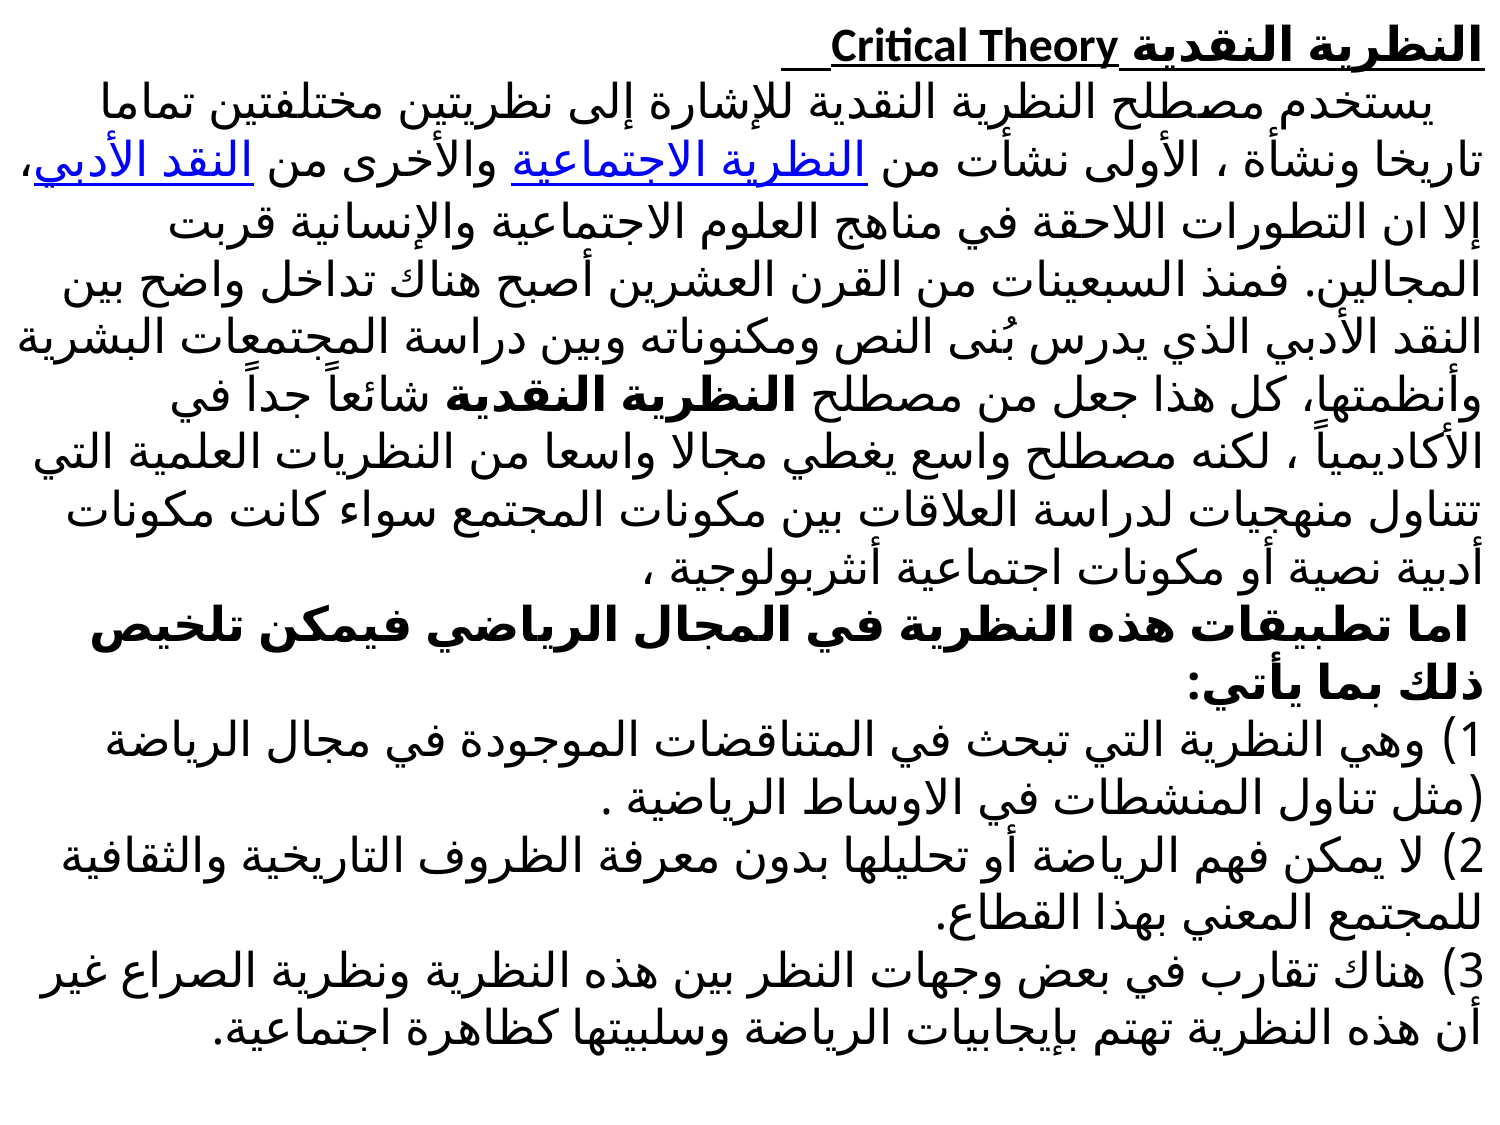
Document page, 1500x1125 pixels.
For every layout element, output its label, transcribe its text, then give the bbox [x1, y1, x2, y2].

title النظرية النقدية Critical Theory يستخدم مصطلح النظرية النقدية للإشارة إلى نظريتين مختلفتين تماما تاريخا ونشأة ، الأولى نشأت من النظرية الاجتماعية والأخرى من النقد الأدبي، إلا ان التطورات اللاحقة في مناهج العلوم الاجتماعية والإنسانية قربت المجالين. فمنذ السبعينات من القرن العشرين أصبح هناك تداخل واضح بين النقد الأدبي الذي يدرس بُنى النص ومكنوناته وبين دراسة المجتمعات البشرية وأنظمتها، كل هذا جعل من مصطلح النظرية النقدية شائعاً جداً في الأكاديمياً ، لكنه مصطلح واسع يغطي مجالا واسعا من النظريات العلمية التي تتناول منهجيات لدراسة العلاقات بين مكونات المجتمع سواء كانت مكونات أدبية نصية أو مكونات اجتماعية أنثربولوجية ، اما تطبيقات هذه النظرية في المجال الرياضي فيمكن تلخيص ذلك بما يأتي: 1) وهي النظرية التي تبحث في المتناقضات الموجودة في مجال الرياضة (مثل تناول المنشطات في الاوساط الرياضية . 2) لا يمكن فهم الرياضة أو تحليلها بدون معرفة الظروف التاريخية والثقافية للمجتمع المعني بهذا القطاع. 3) هناك تقارب في بعض وجهات النظر بين هذه النظرية ونظرية الصراع غير أن هذه النظرية تهتم بإيجابيات الرياضة وسلبيتها كظاهرة اجتماعية. [0, 0, 1500, 1125]
